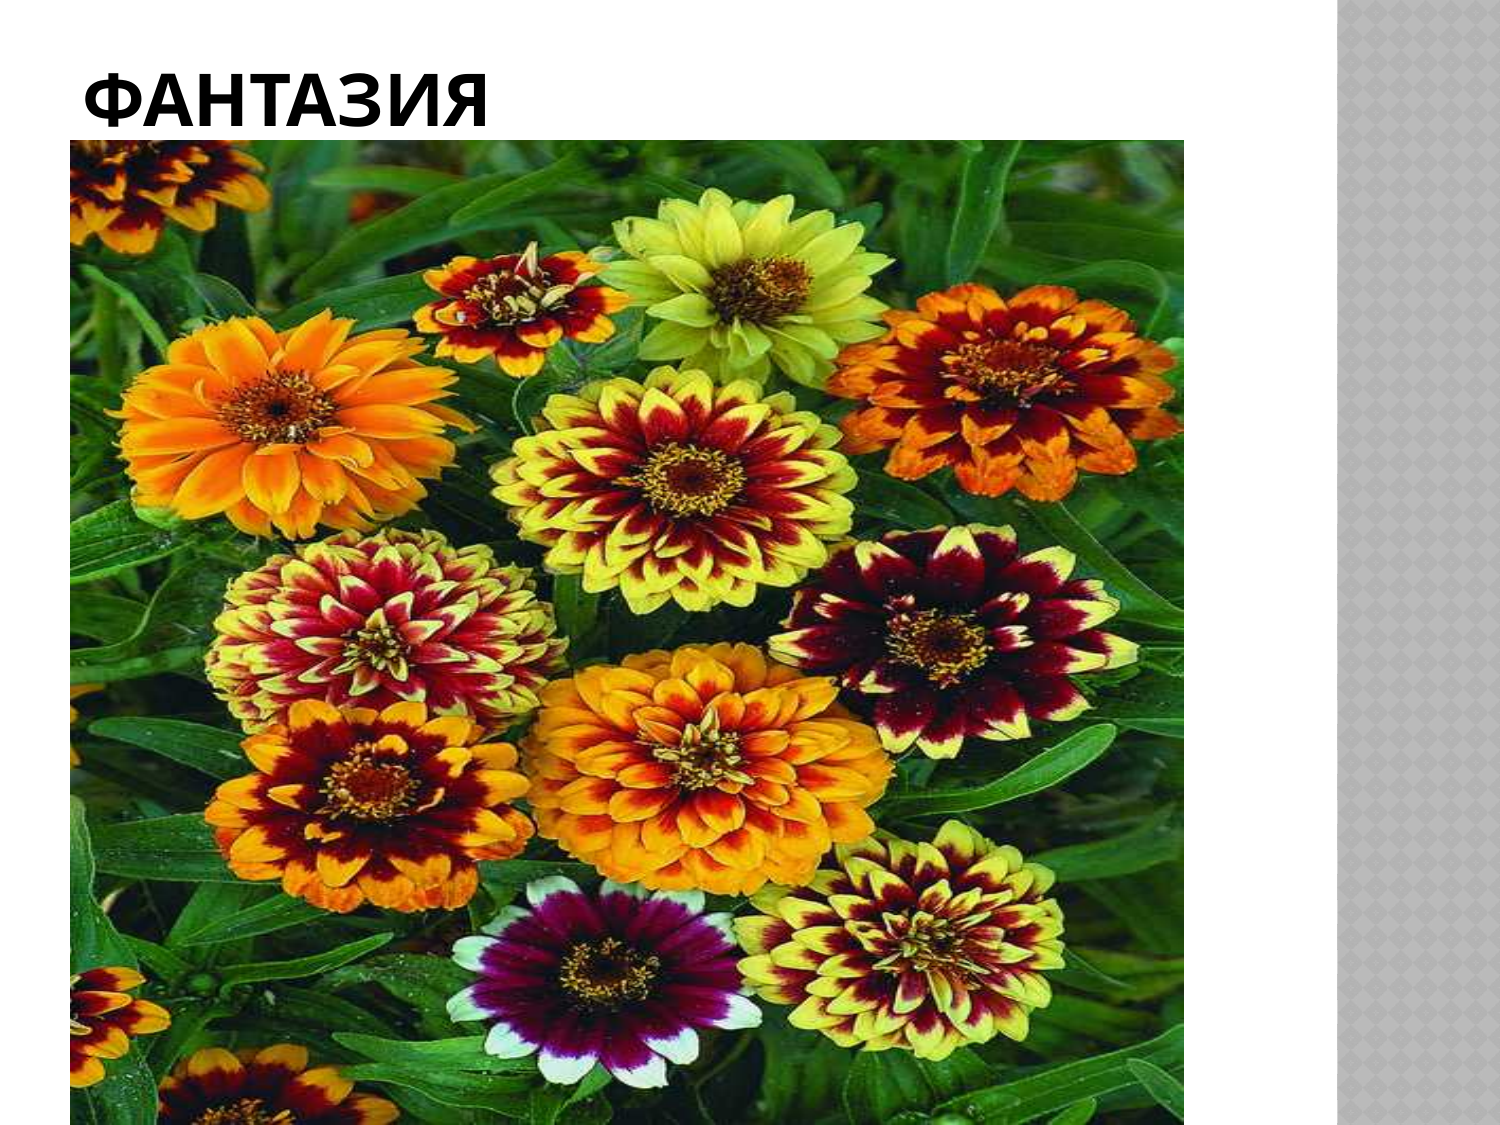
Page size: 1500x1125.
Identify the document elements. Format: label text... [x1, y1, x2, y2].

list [69, 140, 1184, 1125]
title фантазия [75, 52, 1263, 141]
